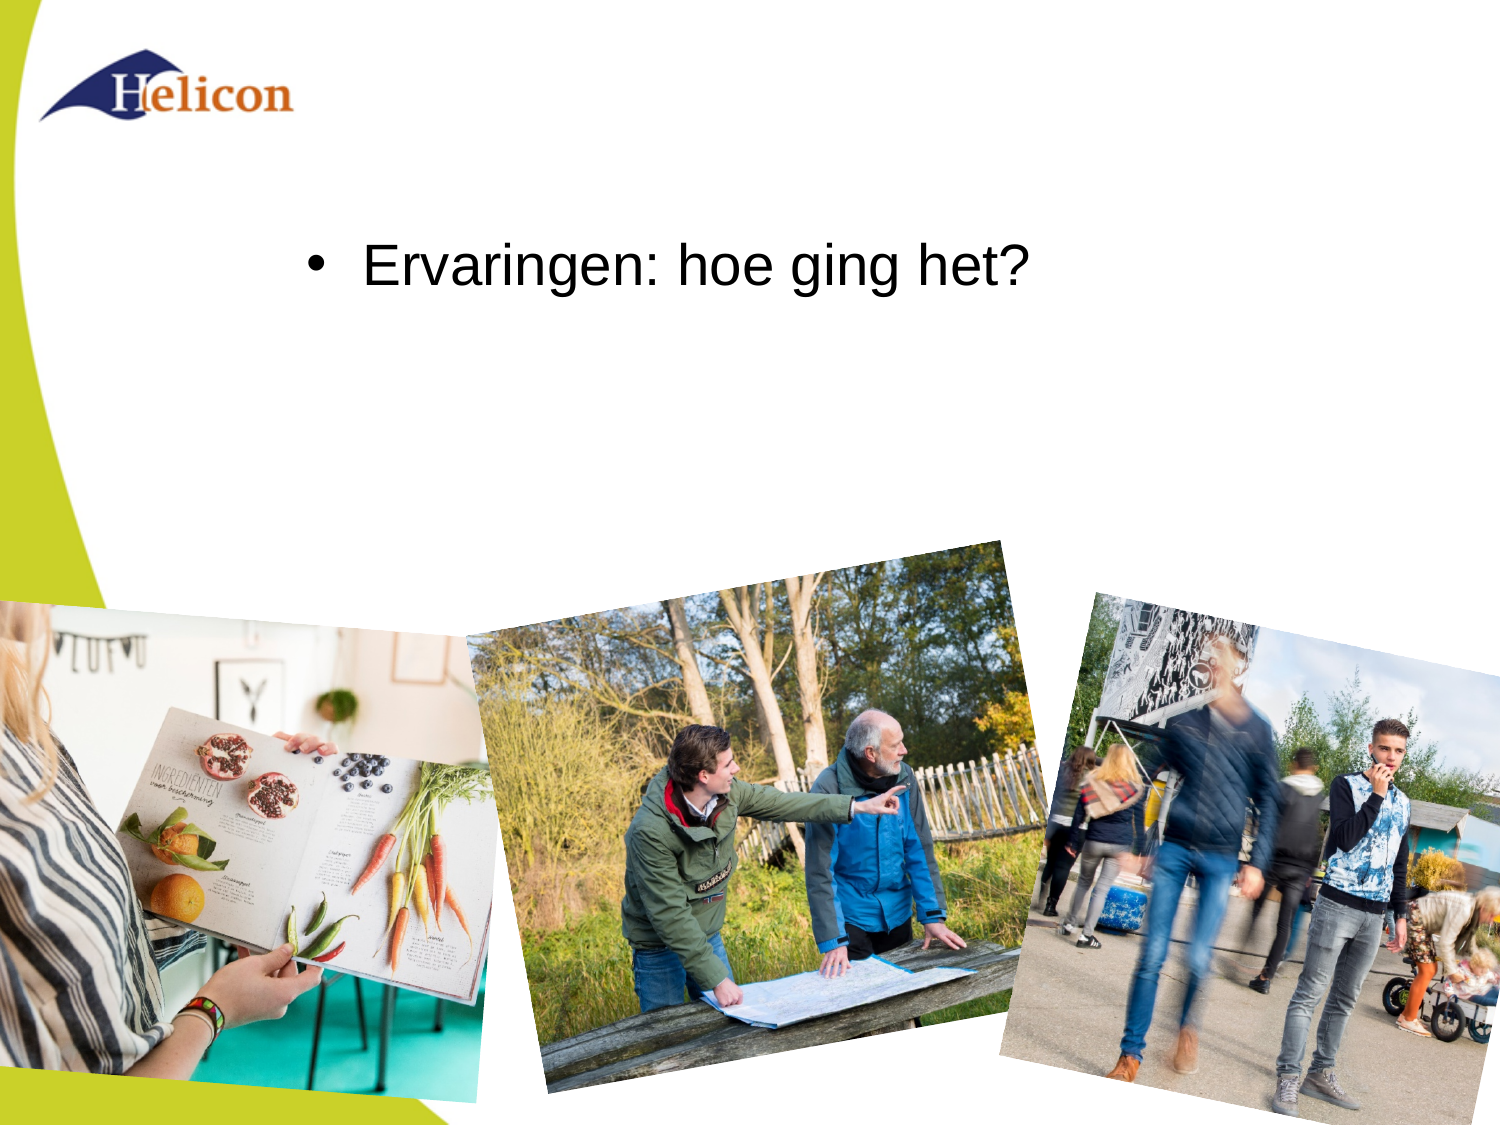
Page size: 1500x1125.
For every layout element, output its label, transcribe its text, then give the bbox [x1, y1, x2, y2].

list Ervaringen: hoe ging het? [291, 219, 1351, 633]
picture [0, 0, 1500, 1125]
